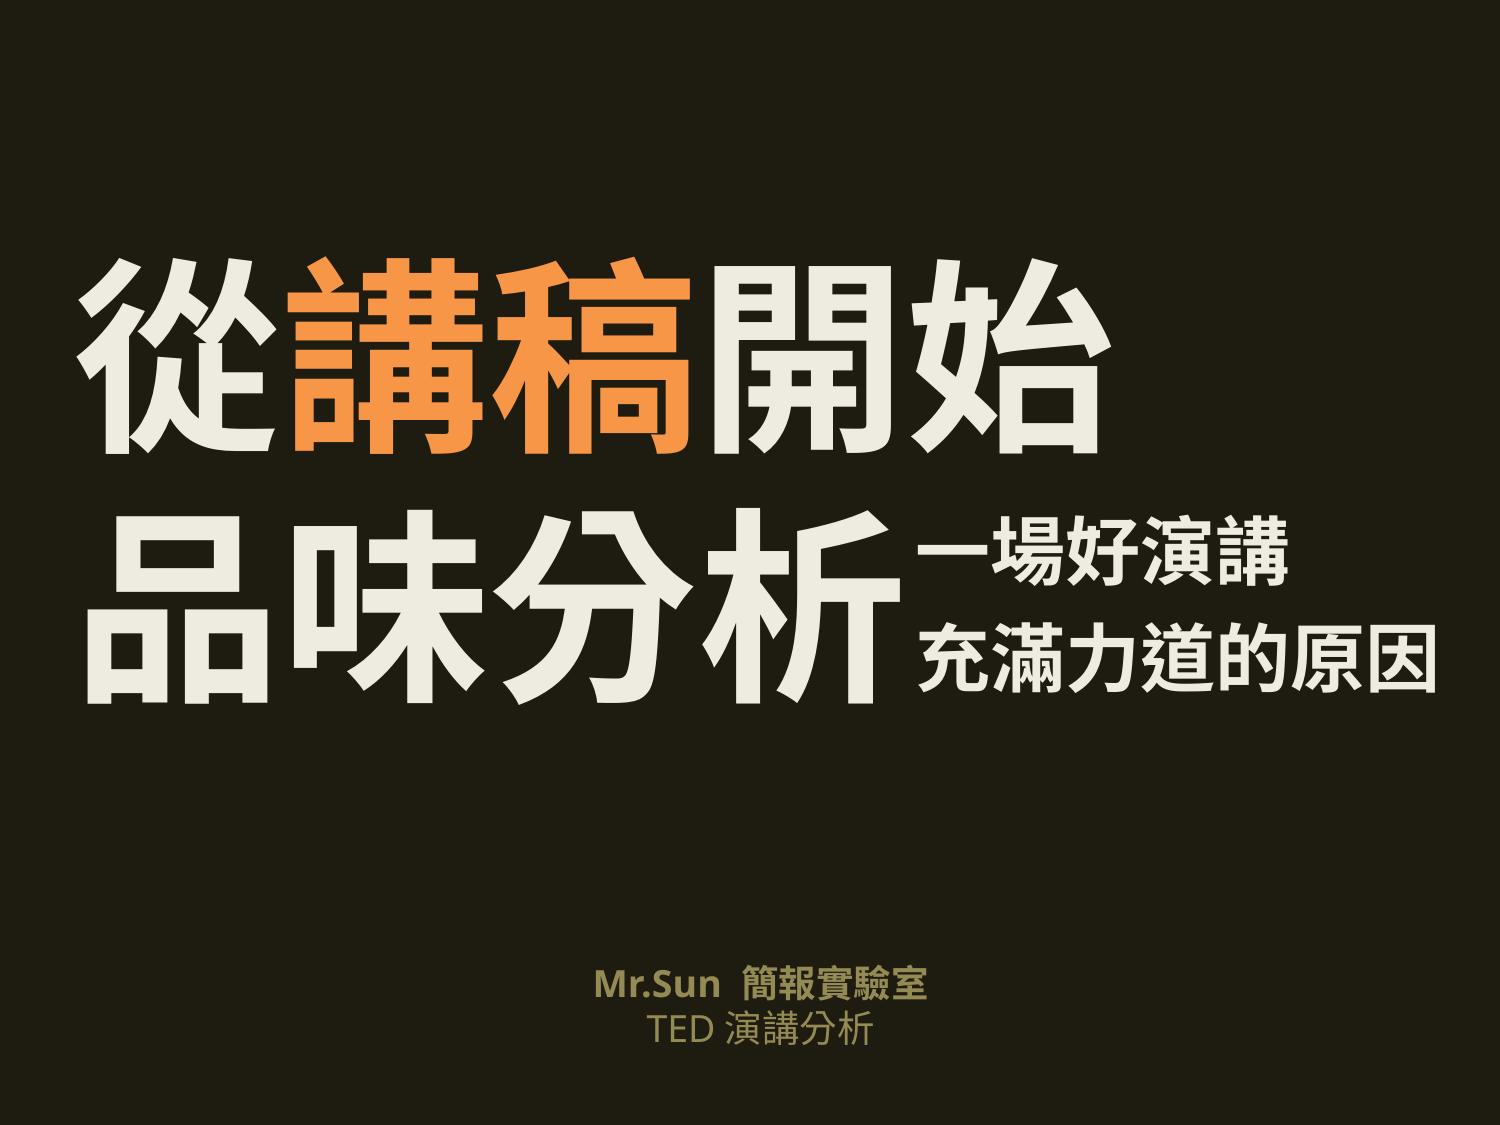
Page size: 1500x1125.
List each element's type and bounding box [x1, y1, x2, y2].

text_box [898, 497, 1459, 711]
text_box [0, 10, 1500, 1115]
